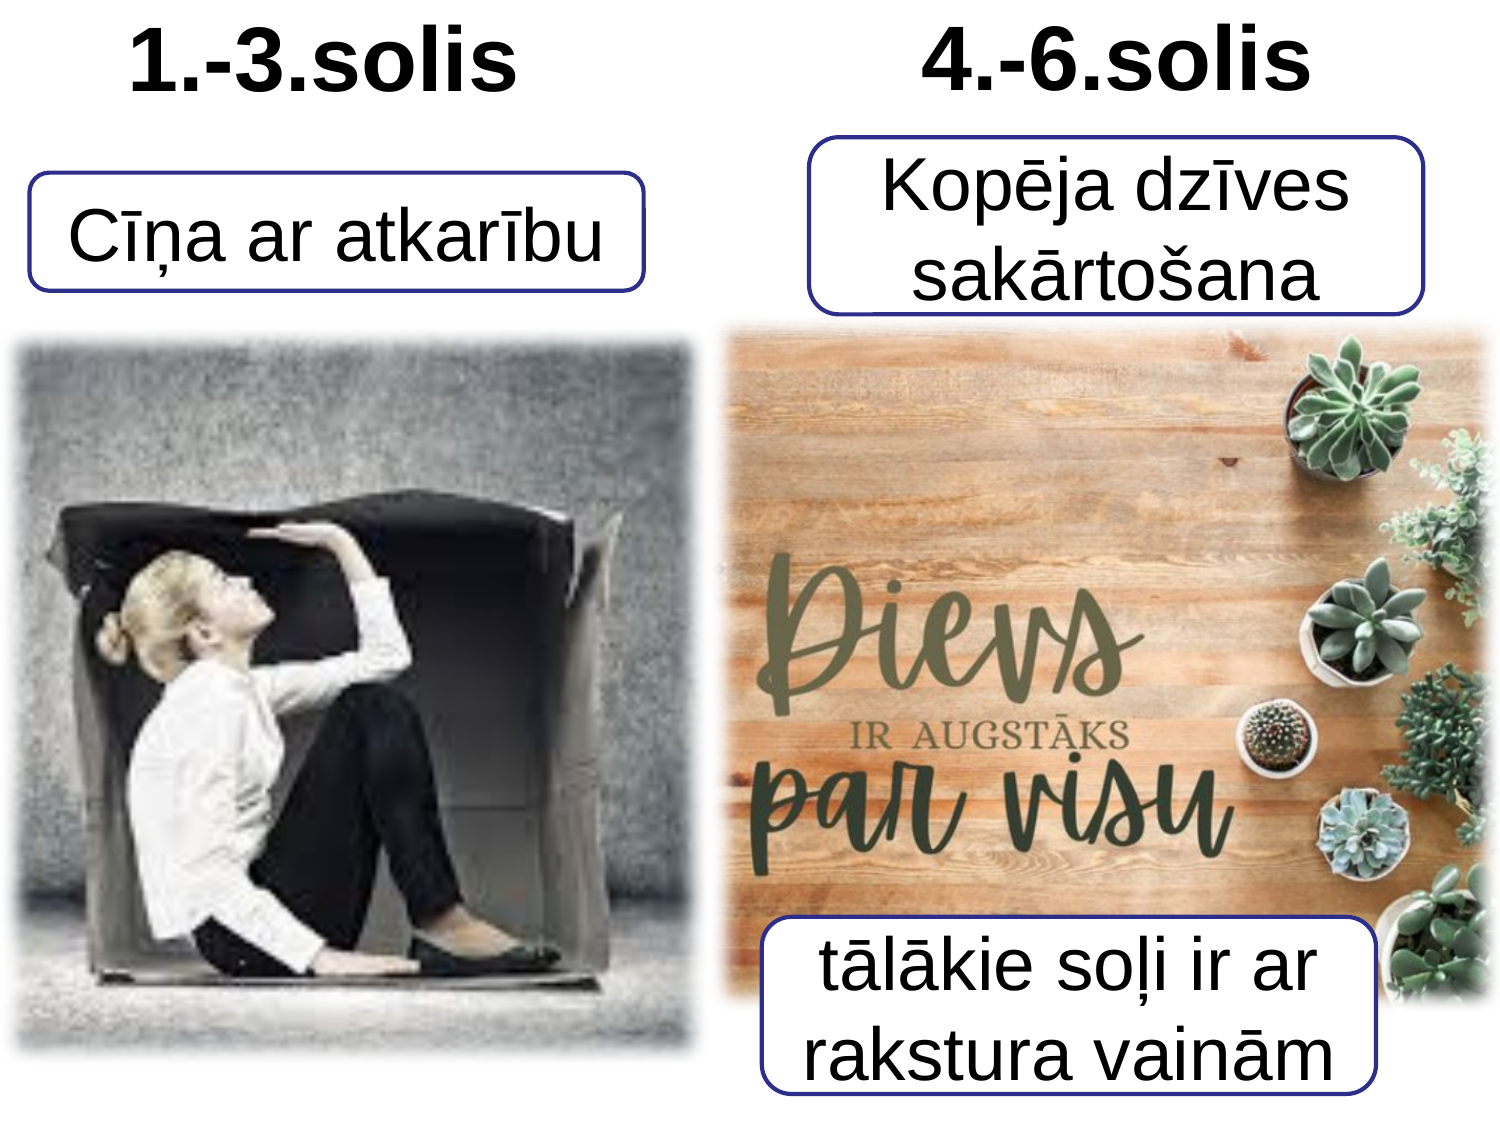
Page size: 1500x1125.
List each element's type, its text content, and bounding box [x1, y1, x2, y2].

picture [0, 326, 709, 1066]
text_box Kopēja dzīves sakārtošana [806, 135, 1426, 312]
picture [710, 314, 1500, 1012]
text_box Cīņa ar atkarību [27, 170, 646, 293]
text_box tālākie soļi ir ar rakstura vainām [759, 1021, 1379, 1097]
title 1.-3.solis [73, 0, 574, 109]
text_box 4.-6.solis [868, 0, 1367, 108]
